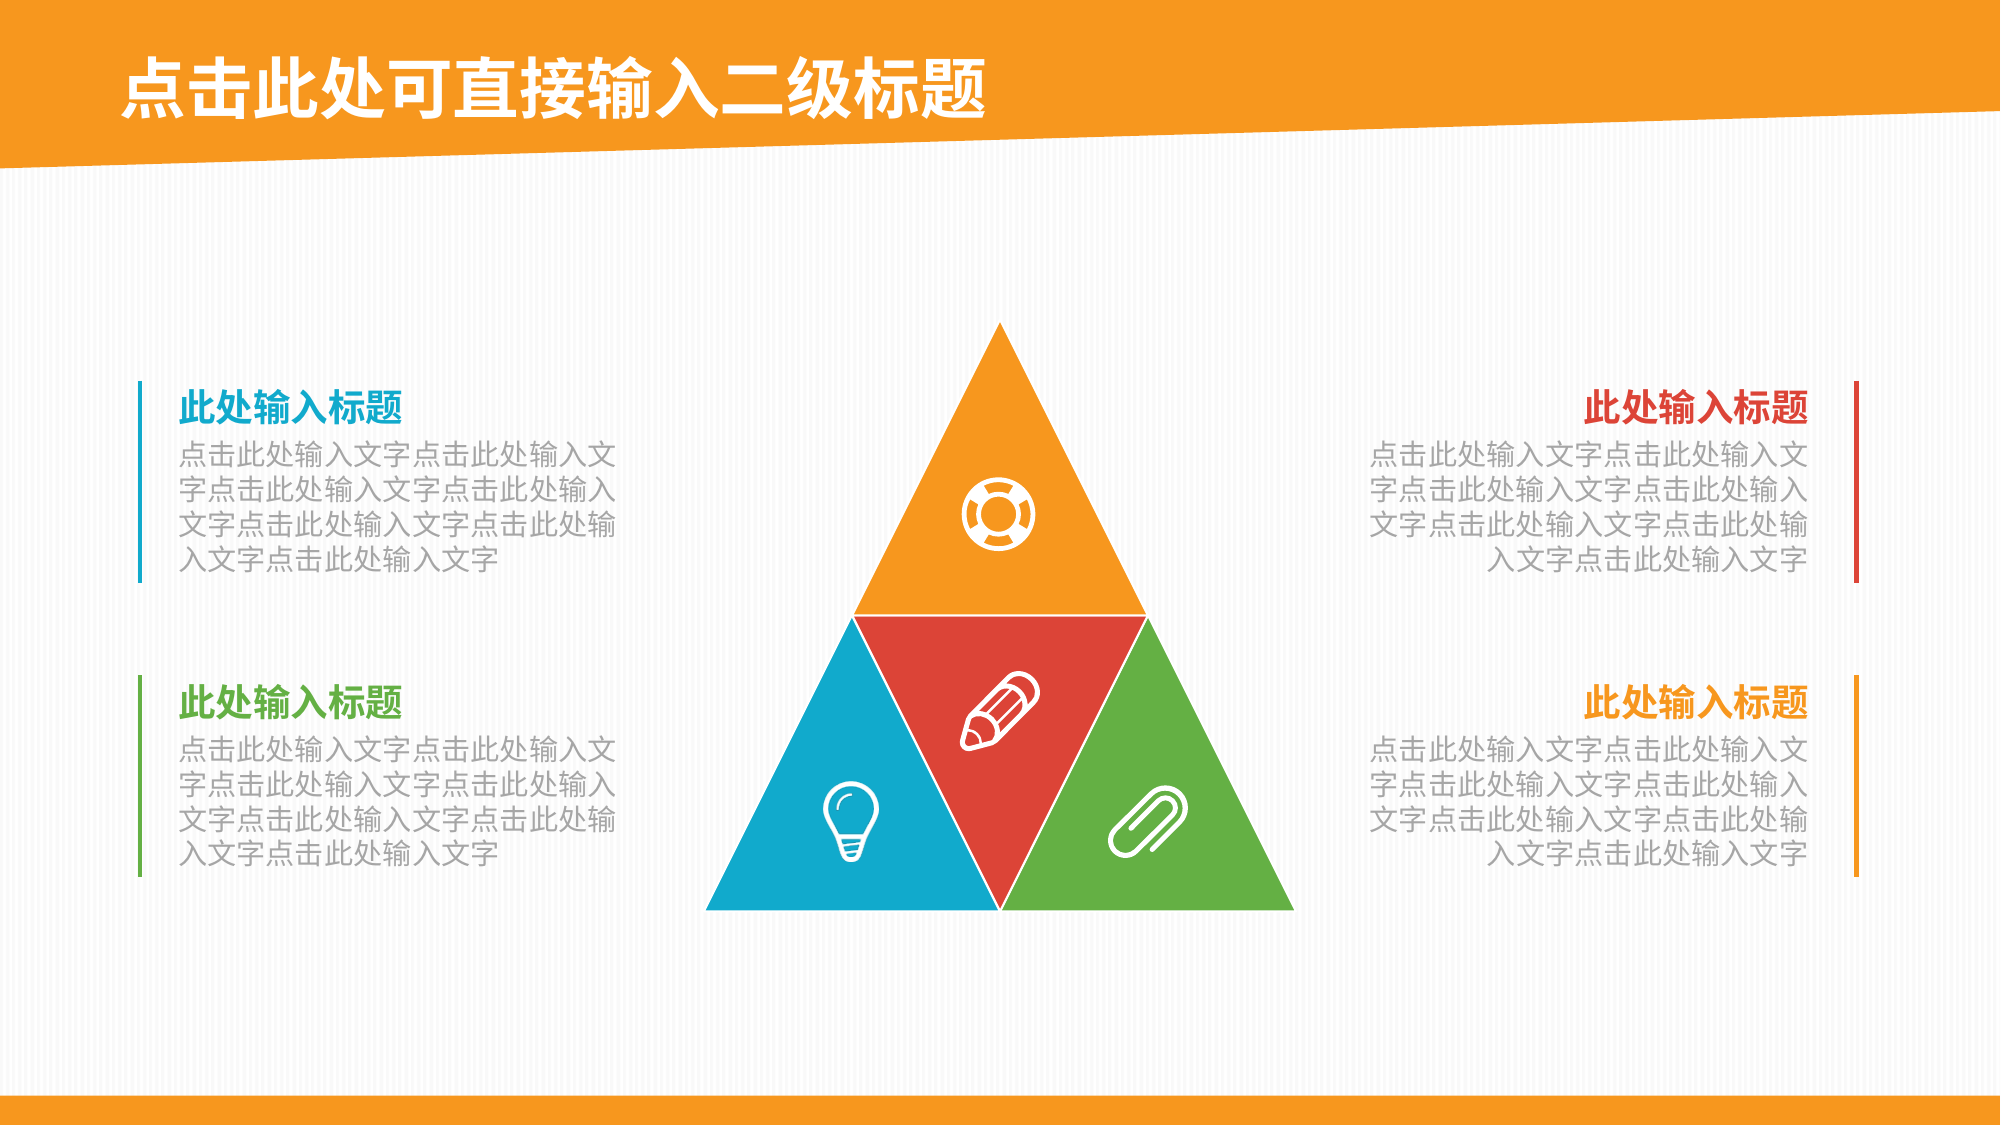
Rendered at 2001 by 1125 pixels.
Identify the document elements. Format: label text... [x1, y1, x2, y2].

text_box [139, 670, 633, 881]
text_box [139, 376, 633, 587]
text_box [1154, 615, 1297, 912]
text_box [703, 615, 1001, 912]
text_box [0, 0, 2000, 169]
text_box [1353, 670, 1857, 881]
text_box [1353, 376, 1857, 587]
text_box [0, 1095, 2000, 1125]
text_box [1005, 623, 1149, 912]
picture [0, 0, 2001, 1125]
text_box 点击此处可直接输入二级标题 [104, 39, 1002, 135]
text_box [851, 319, 1149, 616]
